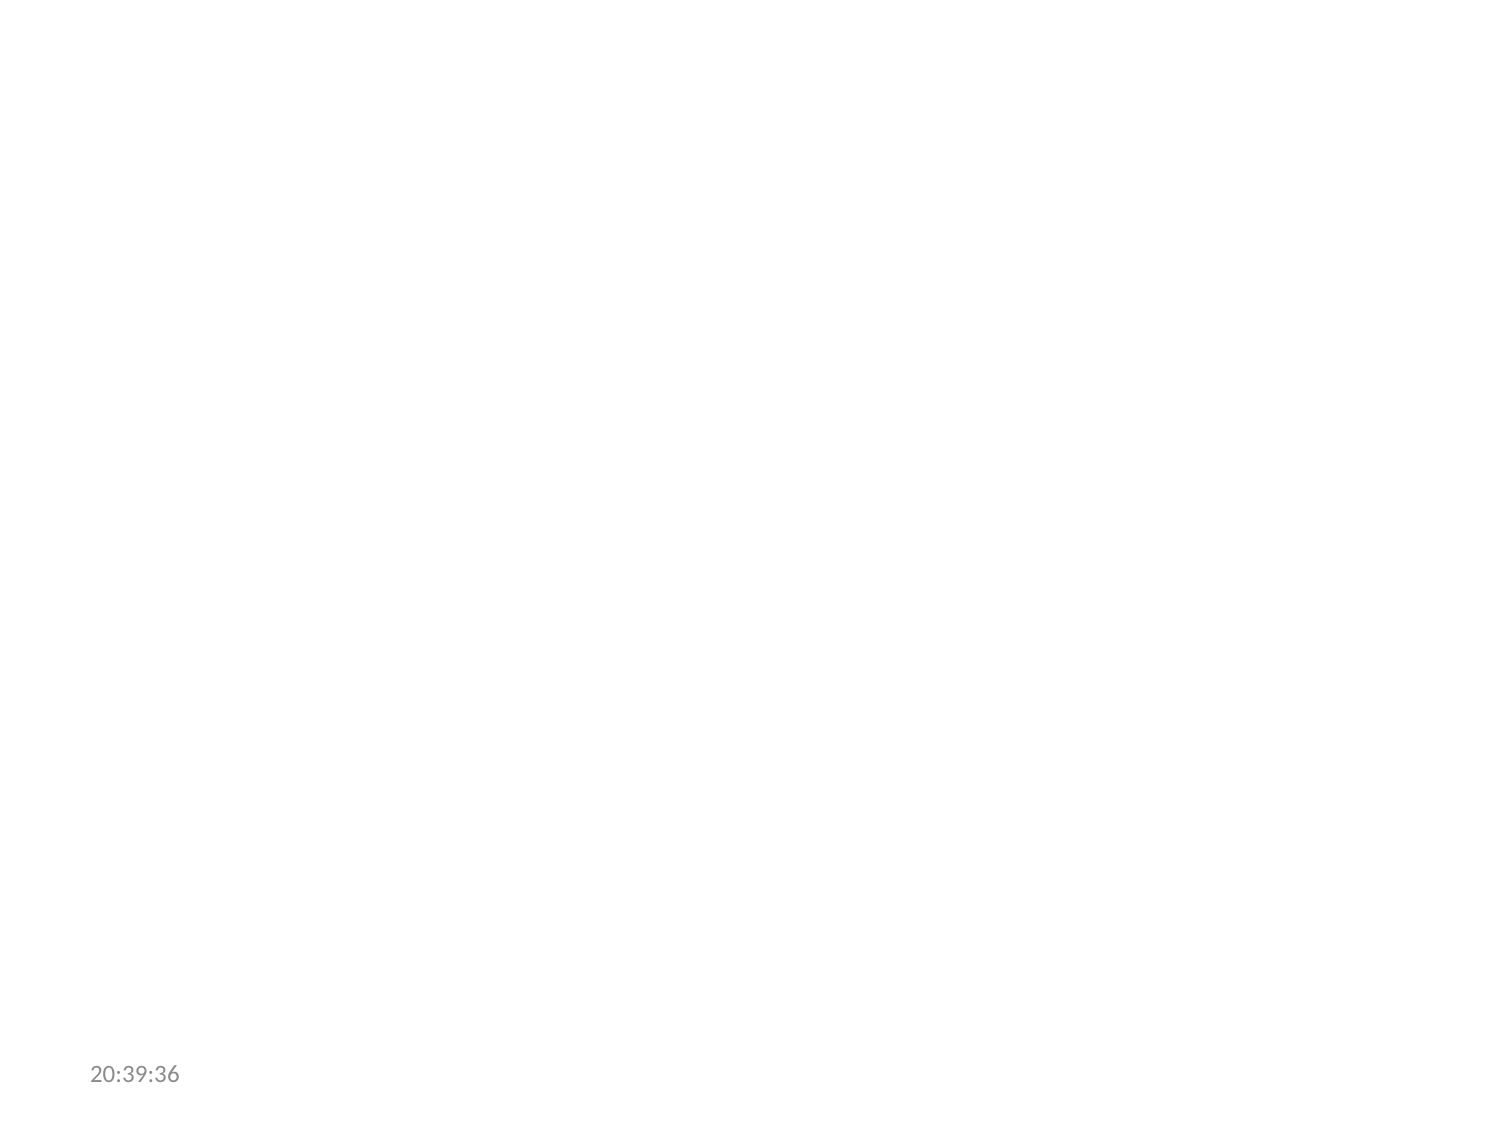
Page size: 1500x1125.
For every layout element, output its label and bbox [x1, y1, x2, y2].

slide_number [75, 1042, 425, 1103]
